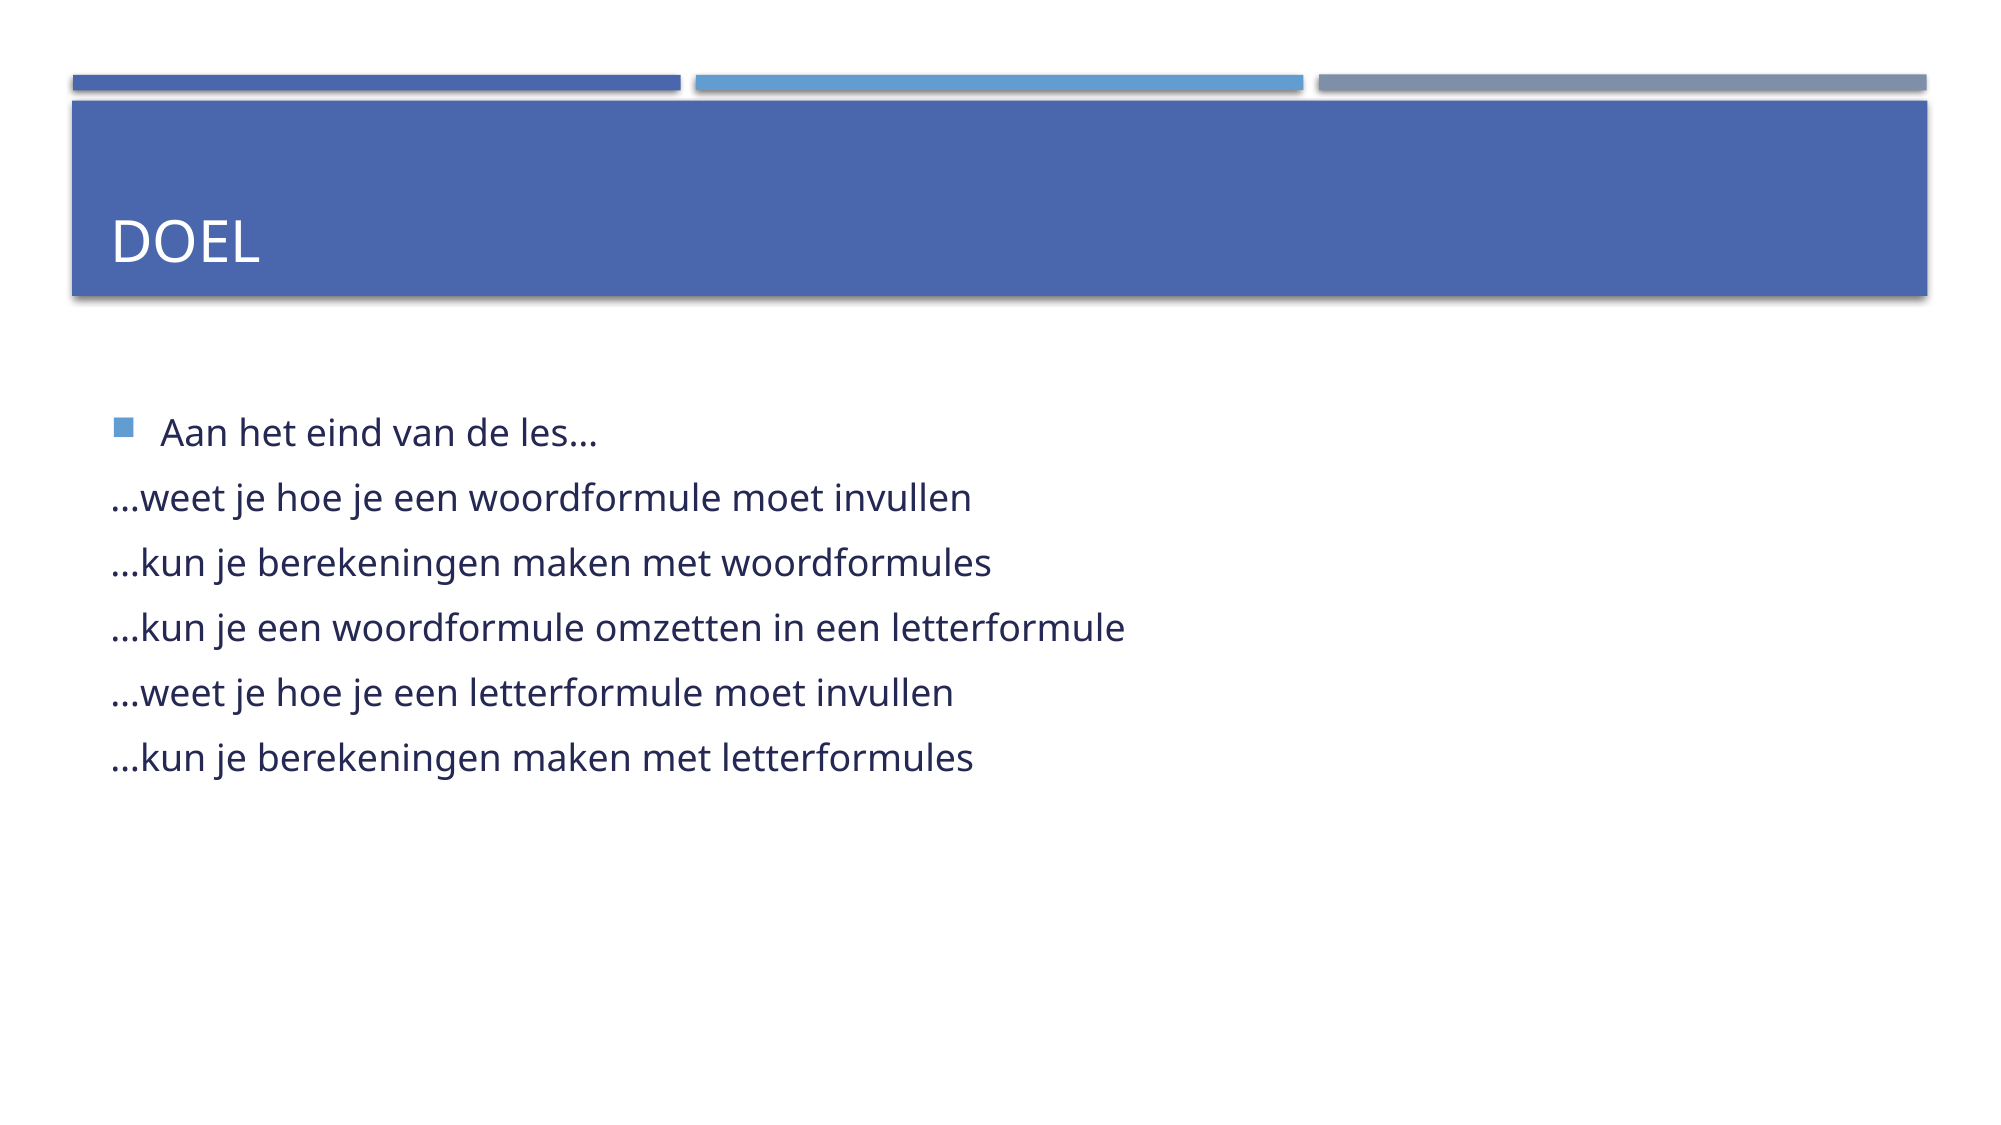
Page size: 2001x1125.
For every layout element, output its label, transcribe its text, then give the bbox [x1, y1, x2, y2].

title Doel [95, 115, 1905, 282]
list Aan het eind van de les… …weet je hoe je een woordformule moet invullen …kun je berekeningen maken met woordformules …kun je een woordformule omzetten in een letterformule …weet je hoe je een letterformule moet invullen …kun je berekeningen maken met letterformules [95, 357, 1905, 962]
